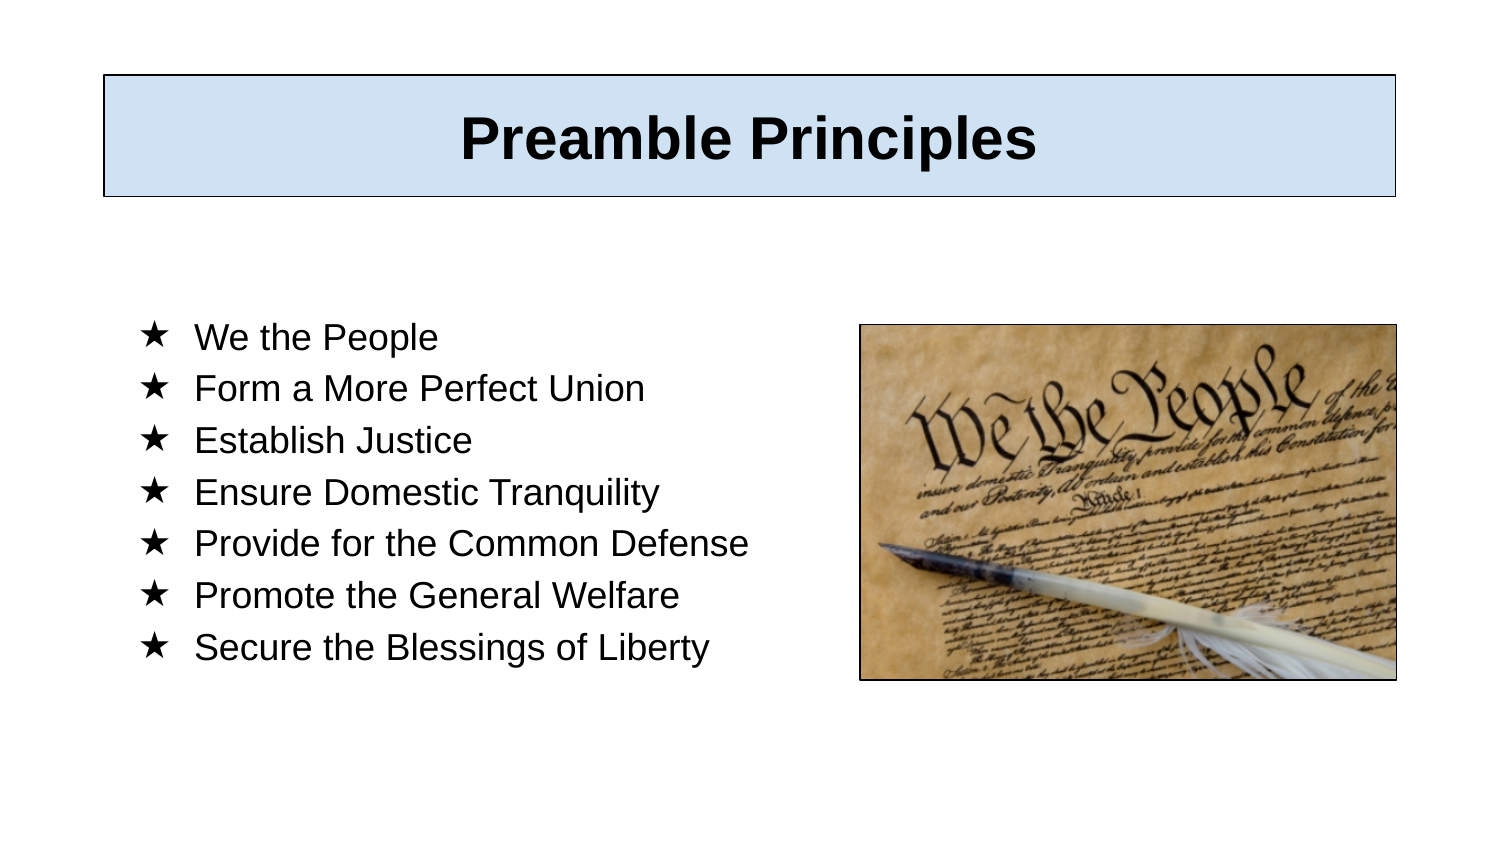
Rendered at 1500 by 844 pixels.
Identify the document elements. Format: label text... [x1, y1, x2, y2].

picture [860, 325, 1396, 680]
text_box Preamble Principles [104, 74, 1396, 197]
list We the People Form a More Perfect Union Establish Justice Ensure Domestic Tranquility Provide for the Common Defense Promote the General Welfare Secure the Blessings of Liberty [104, 290, 804, 715]
